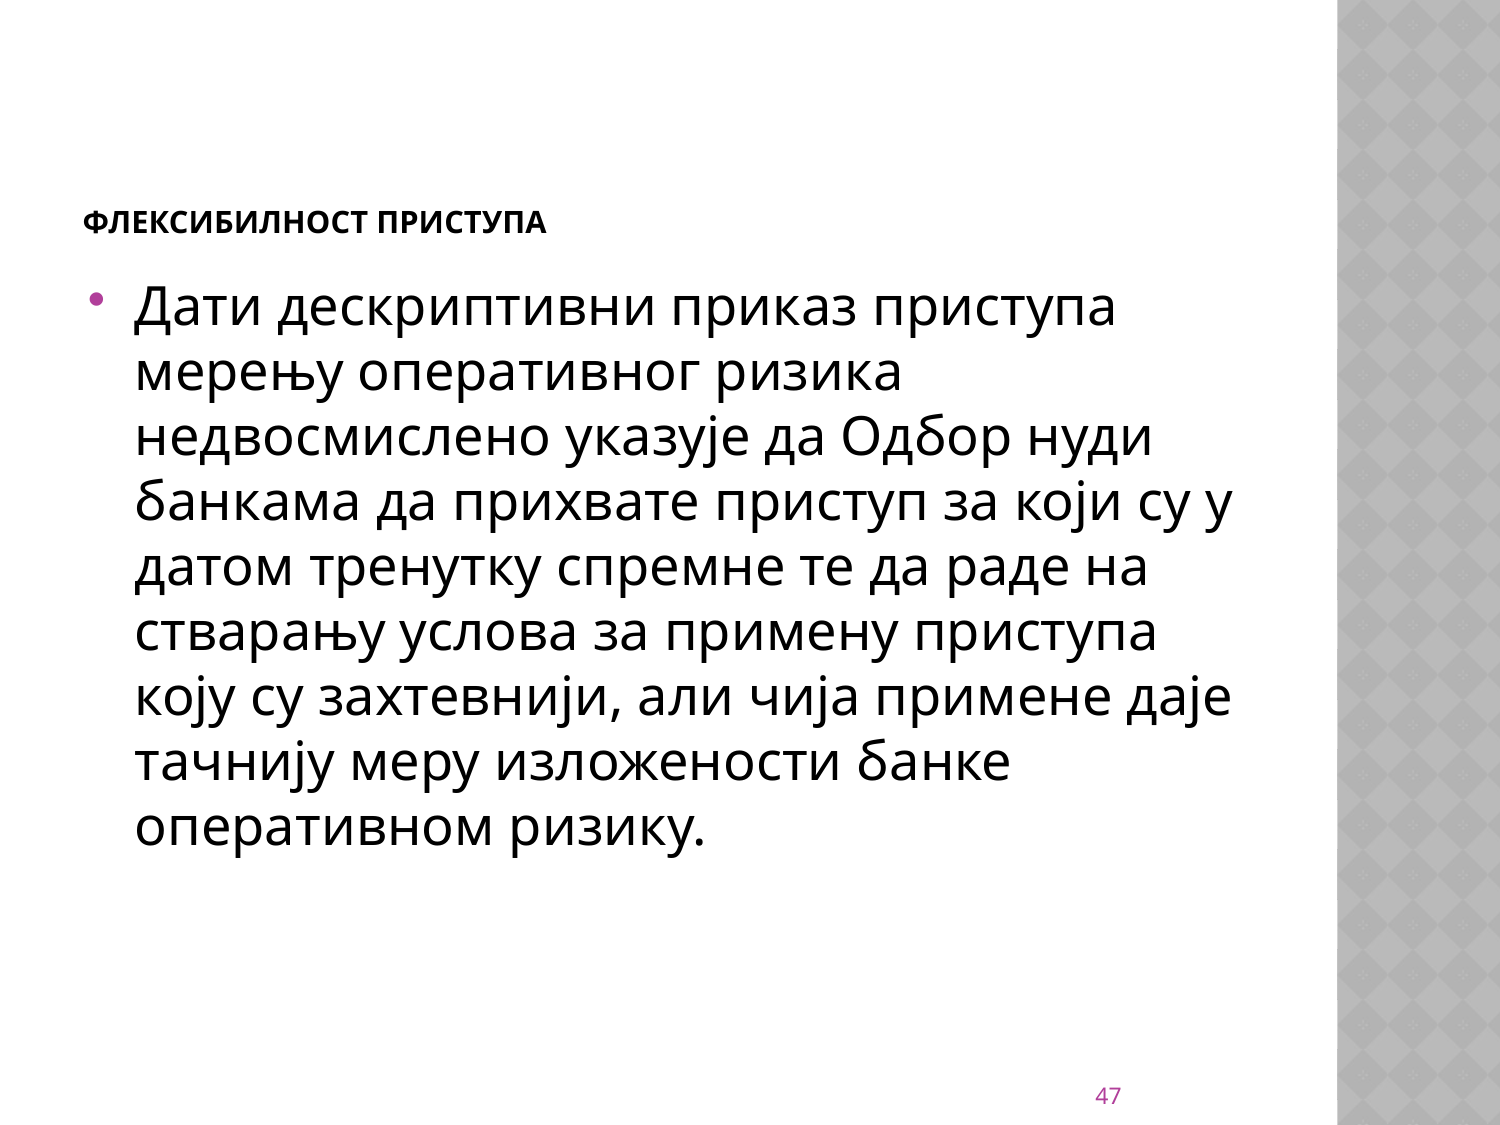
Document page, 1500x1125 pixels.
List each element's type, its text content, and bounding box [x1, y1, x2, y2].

list Дати дескриптивни приказ приступа мерењу оперативног ризика недвосмислено указује да Одбор нуди банкама да прихвате приступ за који су у датом тренутку спремне те да раде на стварању услова за примену приступа коју су захтевнији, али чија примене даје тачнију меру изложености банке оперативном ризику. [75, 264, 1263, 1059]
slide_number 47 [1025, 1075, 1122, 1113]
title Флексибилност приступа [75, 52, 1263, 240]
